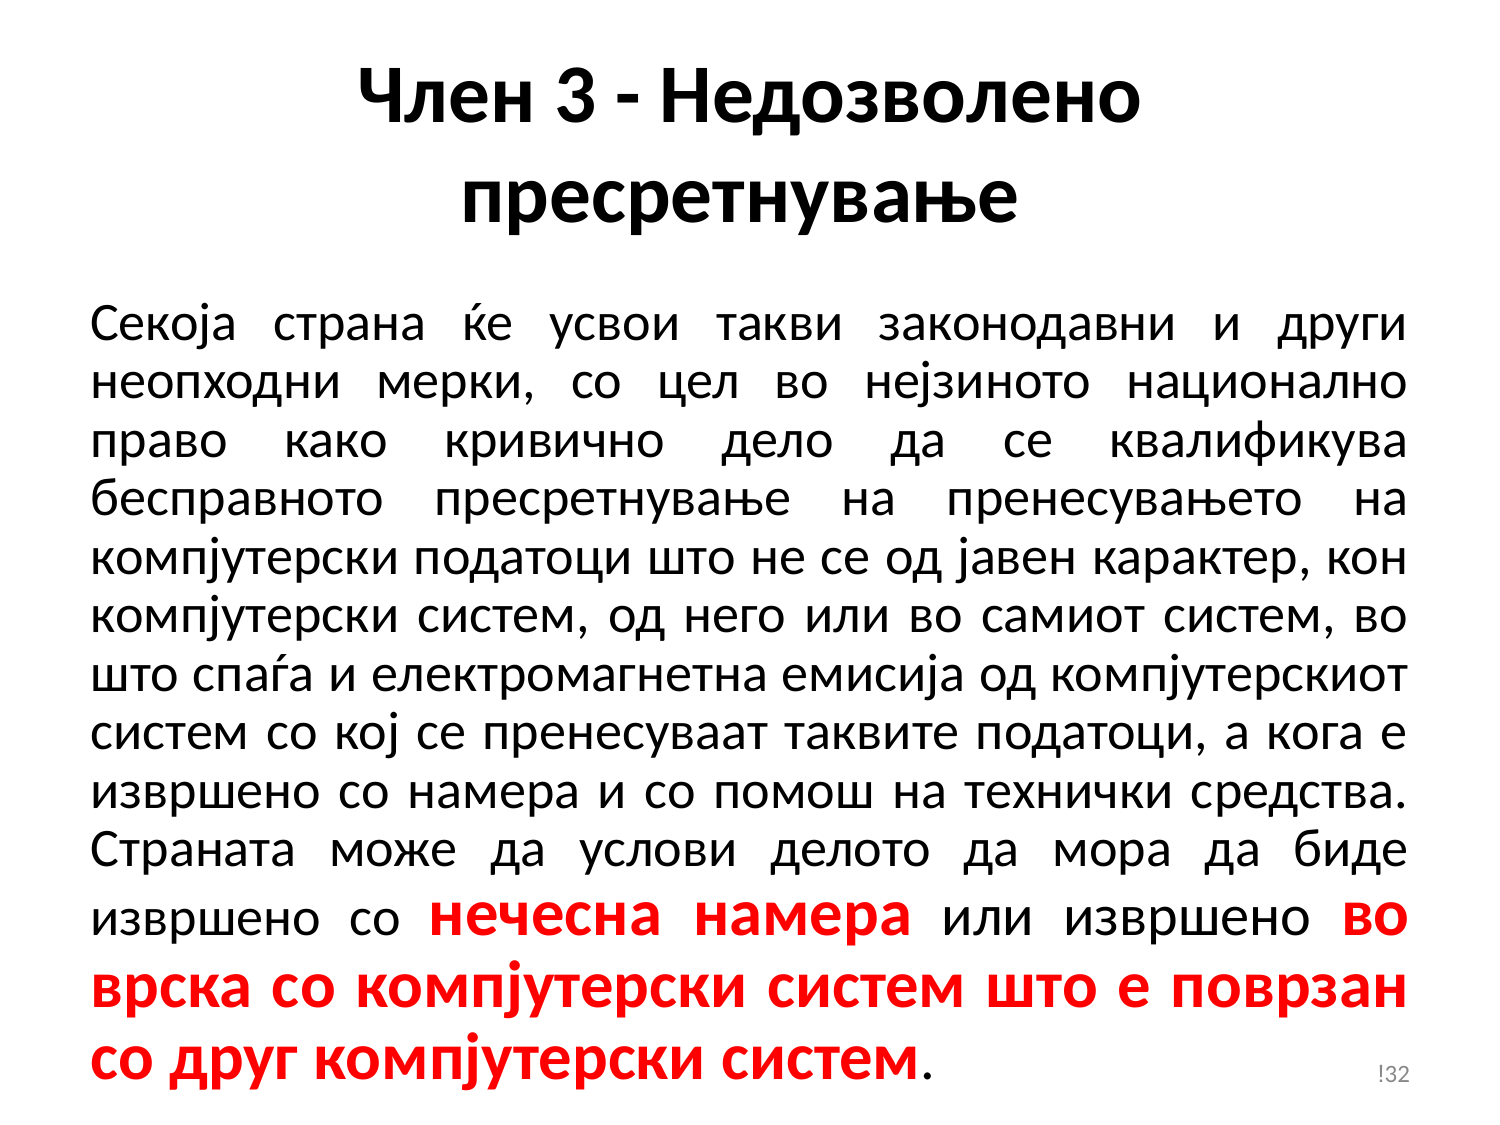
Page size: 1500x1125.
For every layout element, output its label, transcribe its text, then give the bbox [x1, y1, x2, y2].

slide_number !32 [1074, 1042, 1425, 1103]
title Член 3 - Недозволено пресретнување [75, 45, 1425, 233]
list Секоја страна ќе усвои такви законодавни и други неопходни мерки, со цел во нејзиното национално право како кривично дело да се квалификува бесправното пресретнување на пренесувањето на компјутерски податоци што не се од јавен карактер, кон компјутерски систем, од него или во самиот систем, во што спаѓа и електромагнетна емисија од компјутерскиот систем со кој се пренесуваат таквите податоци, а кога е извршено со намера и со помош на технички средства. Страната може да услови делото да мора да биде извршено со нечесна намера или извршено во врска со компјутерски систем што е поврзан со друг компјутерски систем. [75, 286, 1425, 1029]
